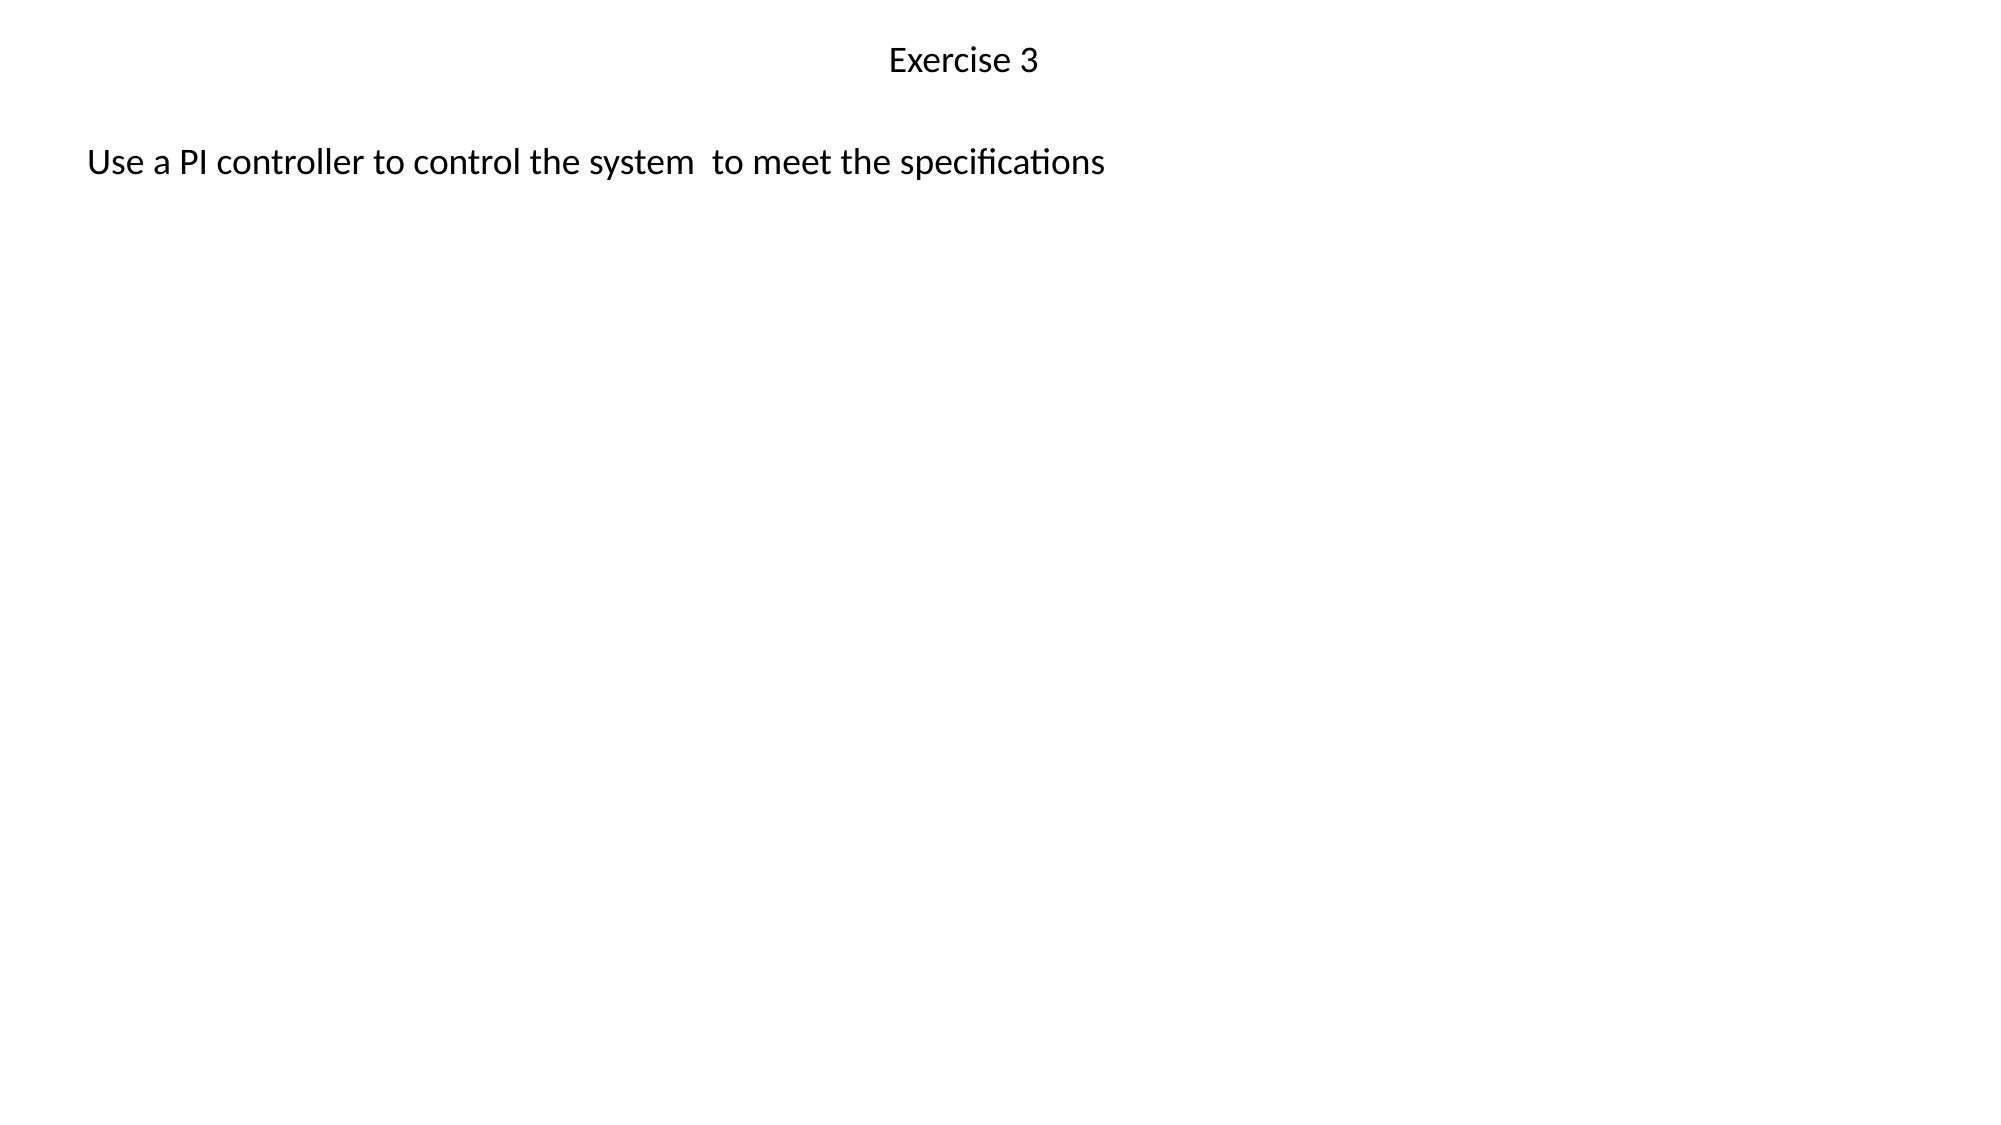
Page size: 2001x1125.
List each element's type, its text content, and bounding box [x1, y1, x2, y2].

text_box Exercise 3 [874, 27, 1054, 87]
